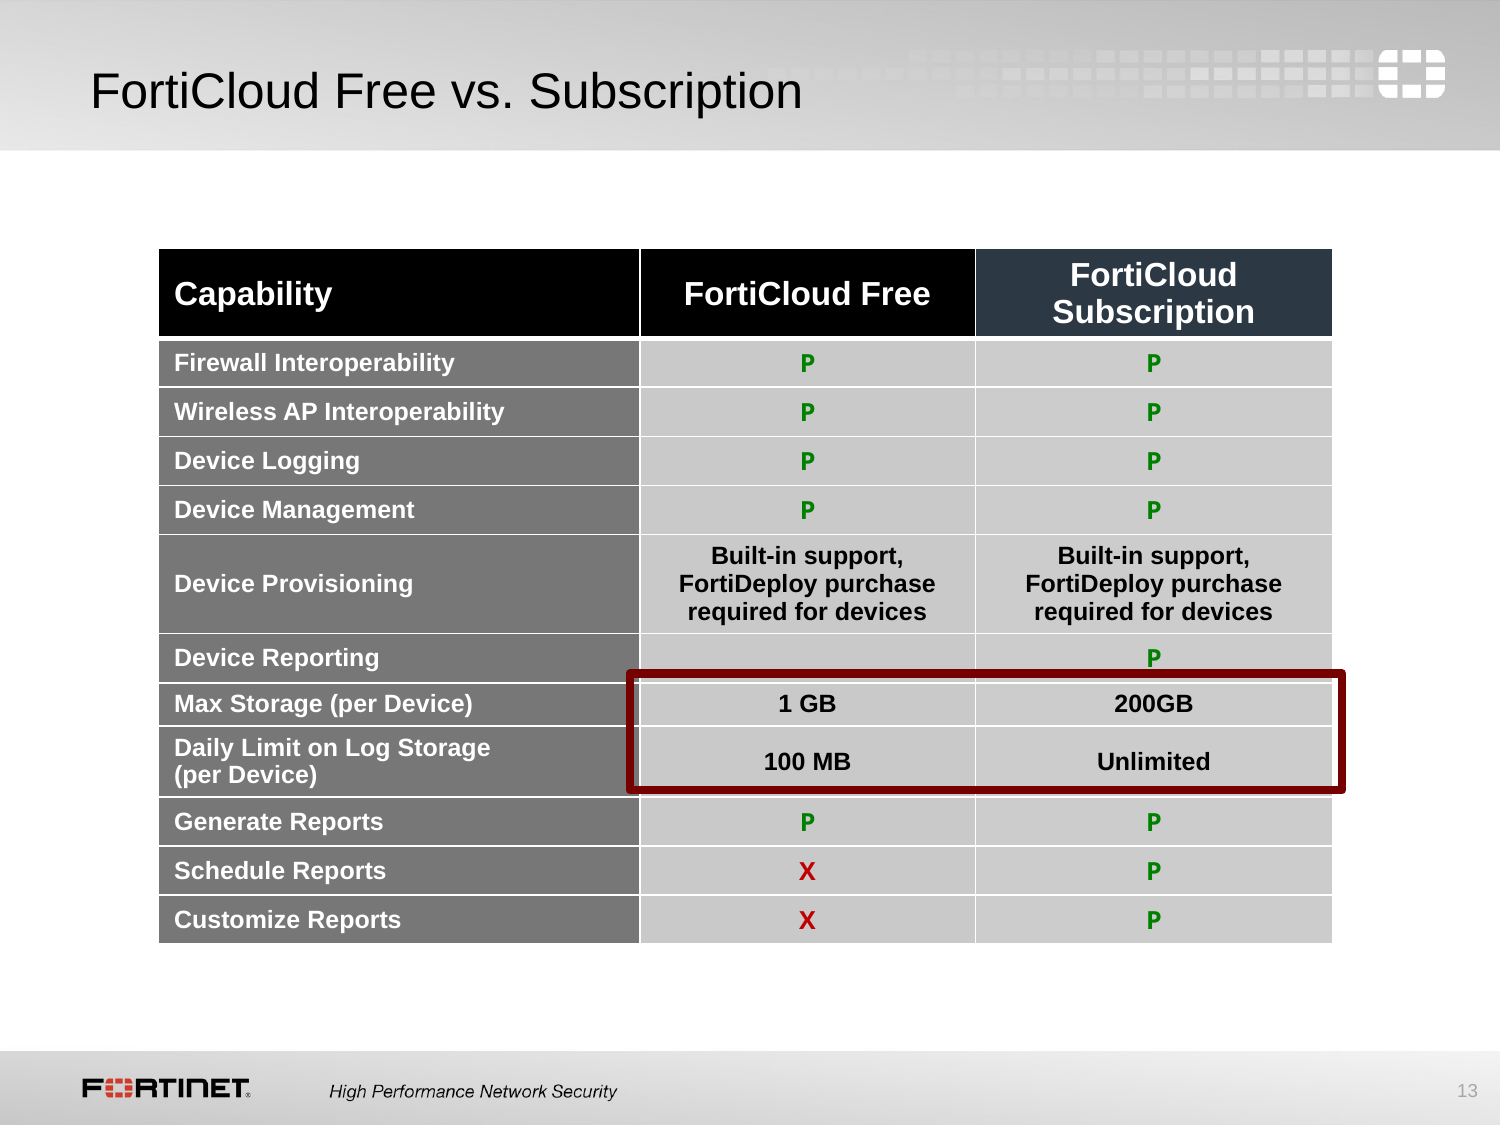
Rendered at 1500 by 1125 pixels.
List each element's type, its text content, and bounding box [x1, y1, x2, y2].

table_cell Device Reporting [159, 634, 639, 682]
table_cell P [976, 634, 1332, 673]
table_cell [641, 634, 975, 673]
table_header FortiCloud Subscription [976, 249, 1332, 336]
table_cell Daily Limit on Log Storage (per Device) [159, 727, 639, 796]
picture [0, 0, 1500, 1125]
table_cell Wireless AP Interoperability [159, 388, 639, 436]
table_cell P [641, 341, 975, 386]
table_cell P [641, 437, 975, 485]
table_cell P [641, 798, 975, 845]
table_header FortiCloud Free [641, 249, 975, 336]
table_cell X [641, 896, 975, 943]
table_cell P [976, 486, 1332, 534]
table_cell 100 MB [641, 791, 975, 796]
table_cell P [976, 437, 1332, 485]
table_header Capability [159, 249, 639, 336]
title FortiCloud Free vs. Subscription [75, 45, 1425, 138]
table_cell Built-in support, FortiDeploy purchase required for devices [641, 535, 975, 633]
table_cell P [976, 388, 1332, 436]
table_cell P [976, 341, 1332, 386]
table_cell Generate Reports [159, 798, 639, 845]
table_cell P [976, 847, 1332, 894]
table_cell Device Management [159, 486, 639, 534]
table_cell Schedule Reports [159, 847, 639, 894]
table_cell P [976, 896, 1332, 943]
table_cell Firewall Interoperability [159, 341, 639, 386]
table_cell Customize Reports [159, 896, 639, 943]
table_cell Built-in support, FortiDeploy purchase required for devices [976, 535, 1332, 633]
table_cell P [641, 388, 975, 436]
table_cell Device Provisioning [159, 535, 639, 633]
text_box [629, 673, 1343, 791]
table_cell X [641, 847, 975, 894]
table_cell P [641, 486, 975, 534]
table_cell P [976, 798, 1332, 845]
table_cell Unlimited [976, 791, 1332, 796]
table_cell Max Storage (per Device) [159, 684, 629, 725]
table_cell Device Logging [159, 437, 639, 485]
